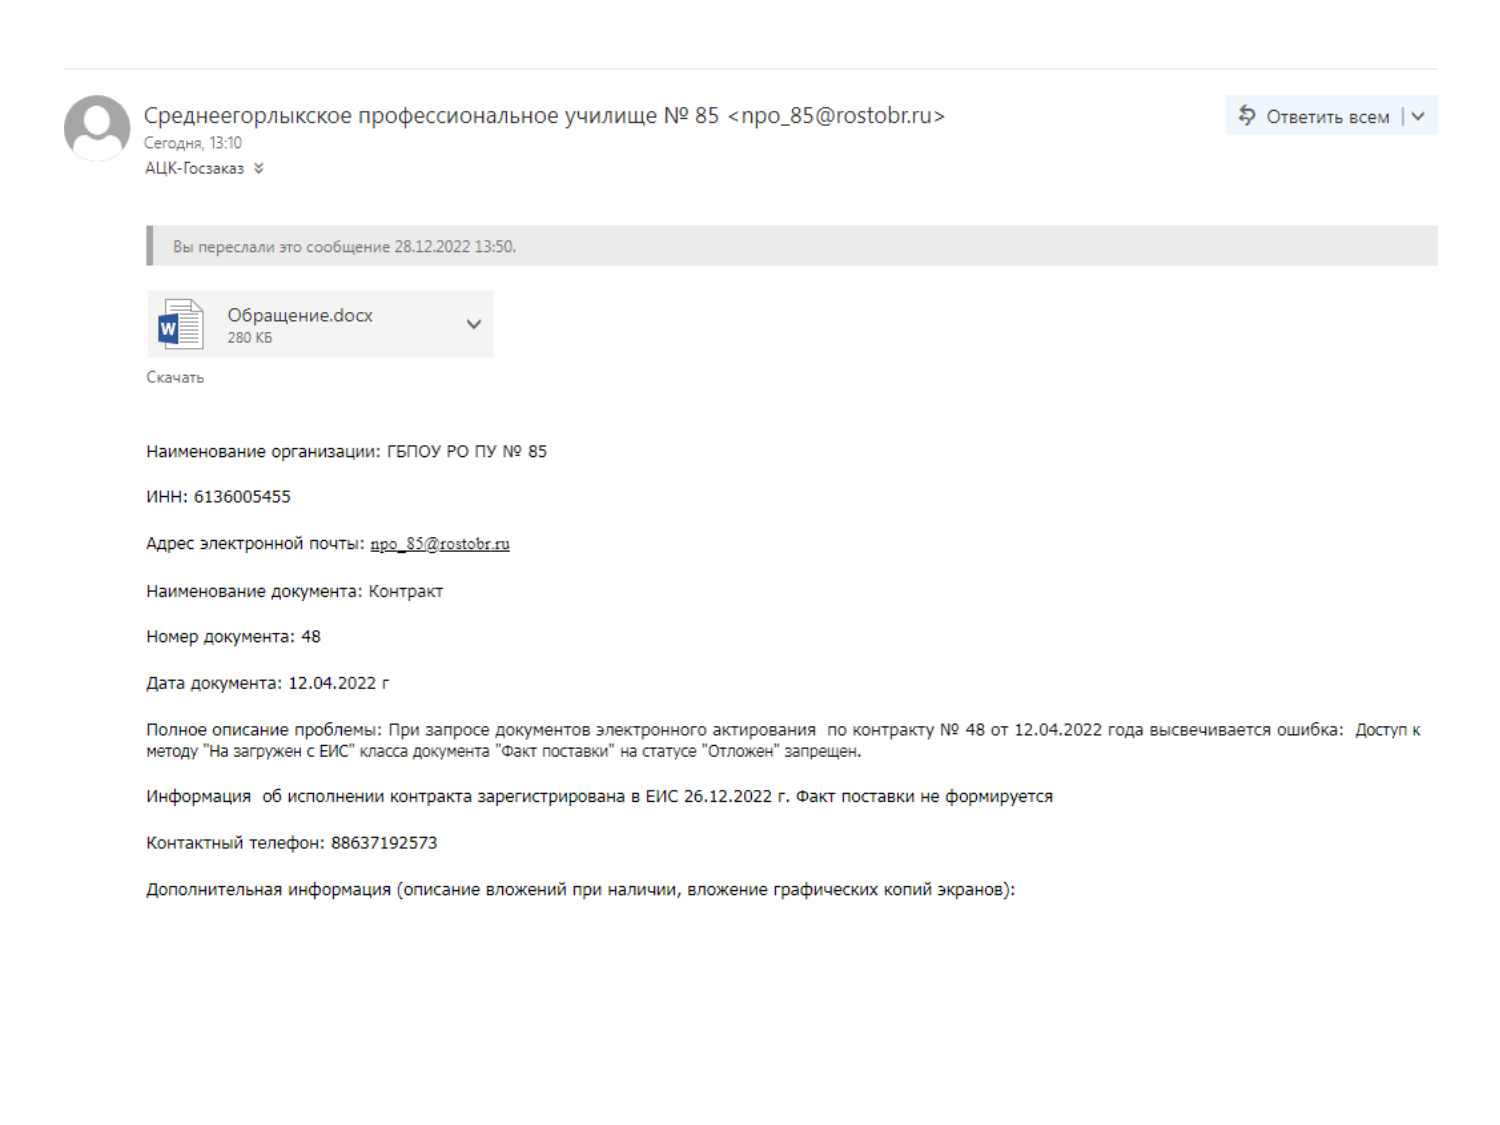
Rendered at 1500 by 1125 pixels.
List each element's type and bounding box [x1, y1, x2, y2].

picture [64, 66, 1450, 954]
